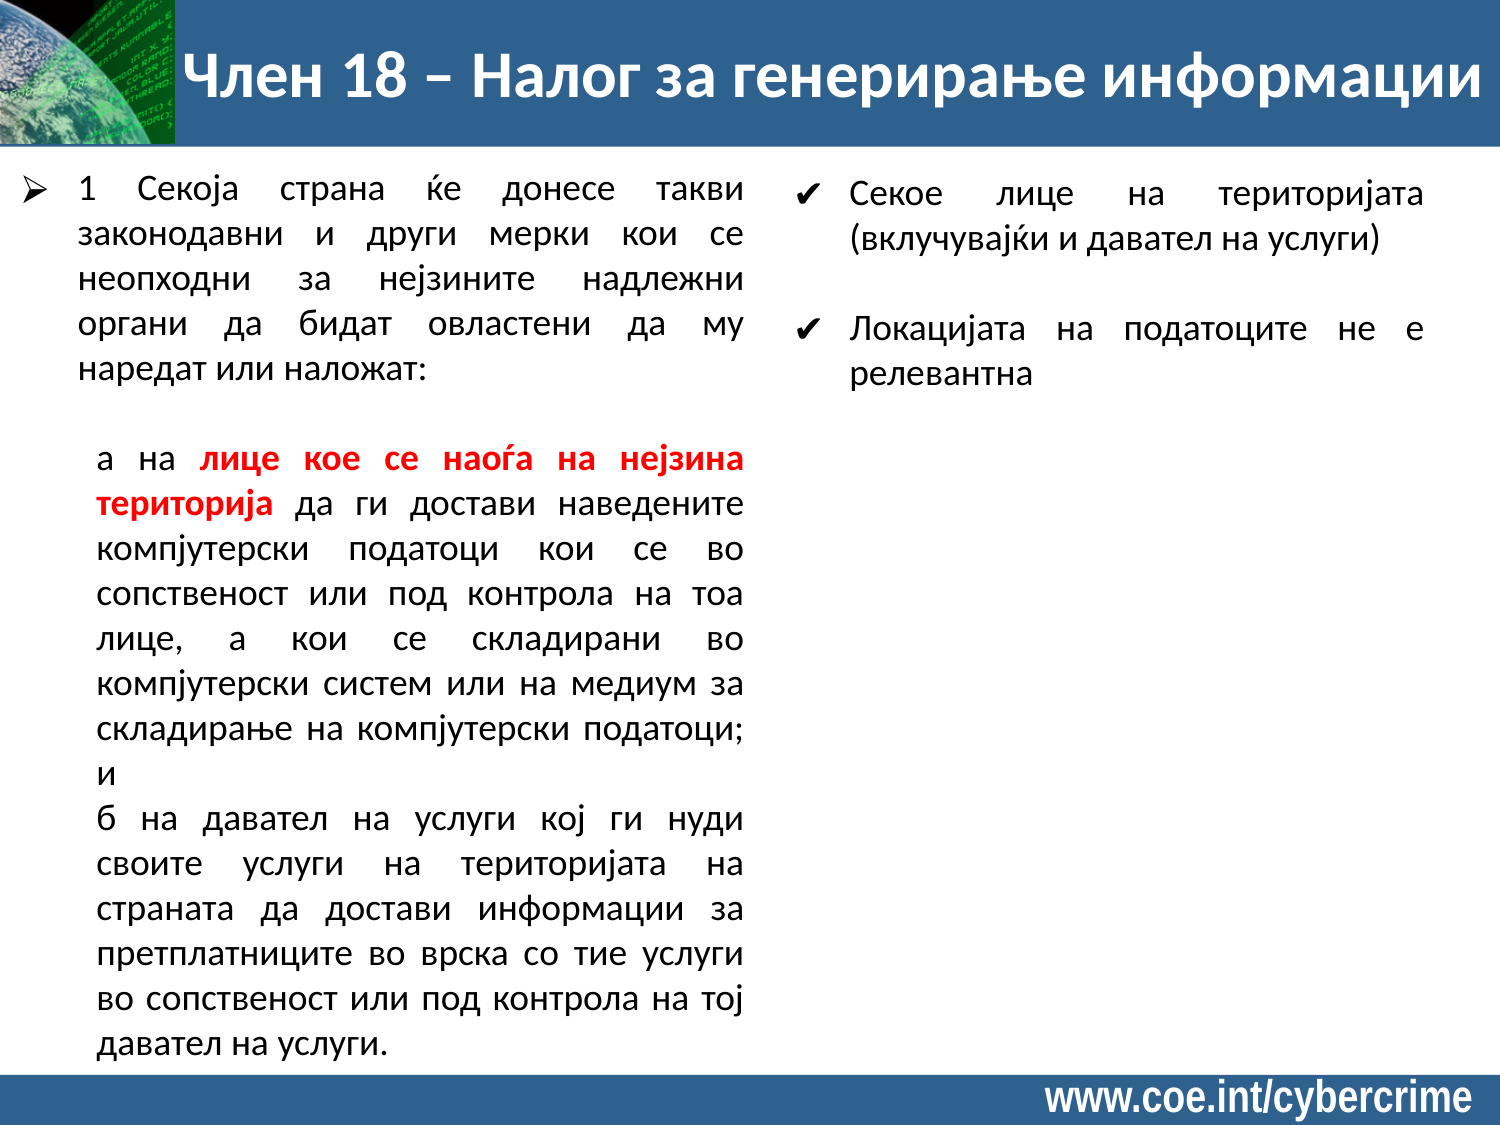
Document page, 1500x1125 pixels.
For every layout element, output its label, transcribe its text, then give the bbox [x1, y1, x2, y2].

text_box Секое лице на територијата (вклучувајќи и давател на услуги) Локацијата на податоците не е релевантна [778, 160, 1440, 446]
picture [0, 0, 175, 144]
text_box 1 Секоја страна ќе донесе такви законодавни и други мерки кои се неопходни за нејзините надлежни органи да бидат овластени да му наредат или наложат: а на лице кое се наоѓа на нејзина територија да ги достави наведените компјутерски податоци кои се во сопственост или под контрола на тоа лице, а кои се складирани во компјутерски систем или на медиум за складирање на компјутерски податоци; и б на давател на услуги кој ги нуди своите услуги на територијата на страната да достави информации за претплатниците во врска со тие услуги во сопственост или под контрола на тој давател на услуги. [6, 155, 760, 1070]
text_box Член 18 – Налог за генерирање информации [177, 0, 1500, 149]
text_box [0, 1073, 1030, 1125]
text_box www.coe.int/cybercrime [1030, 1059, 1500, 1125]
